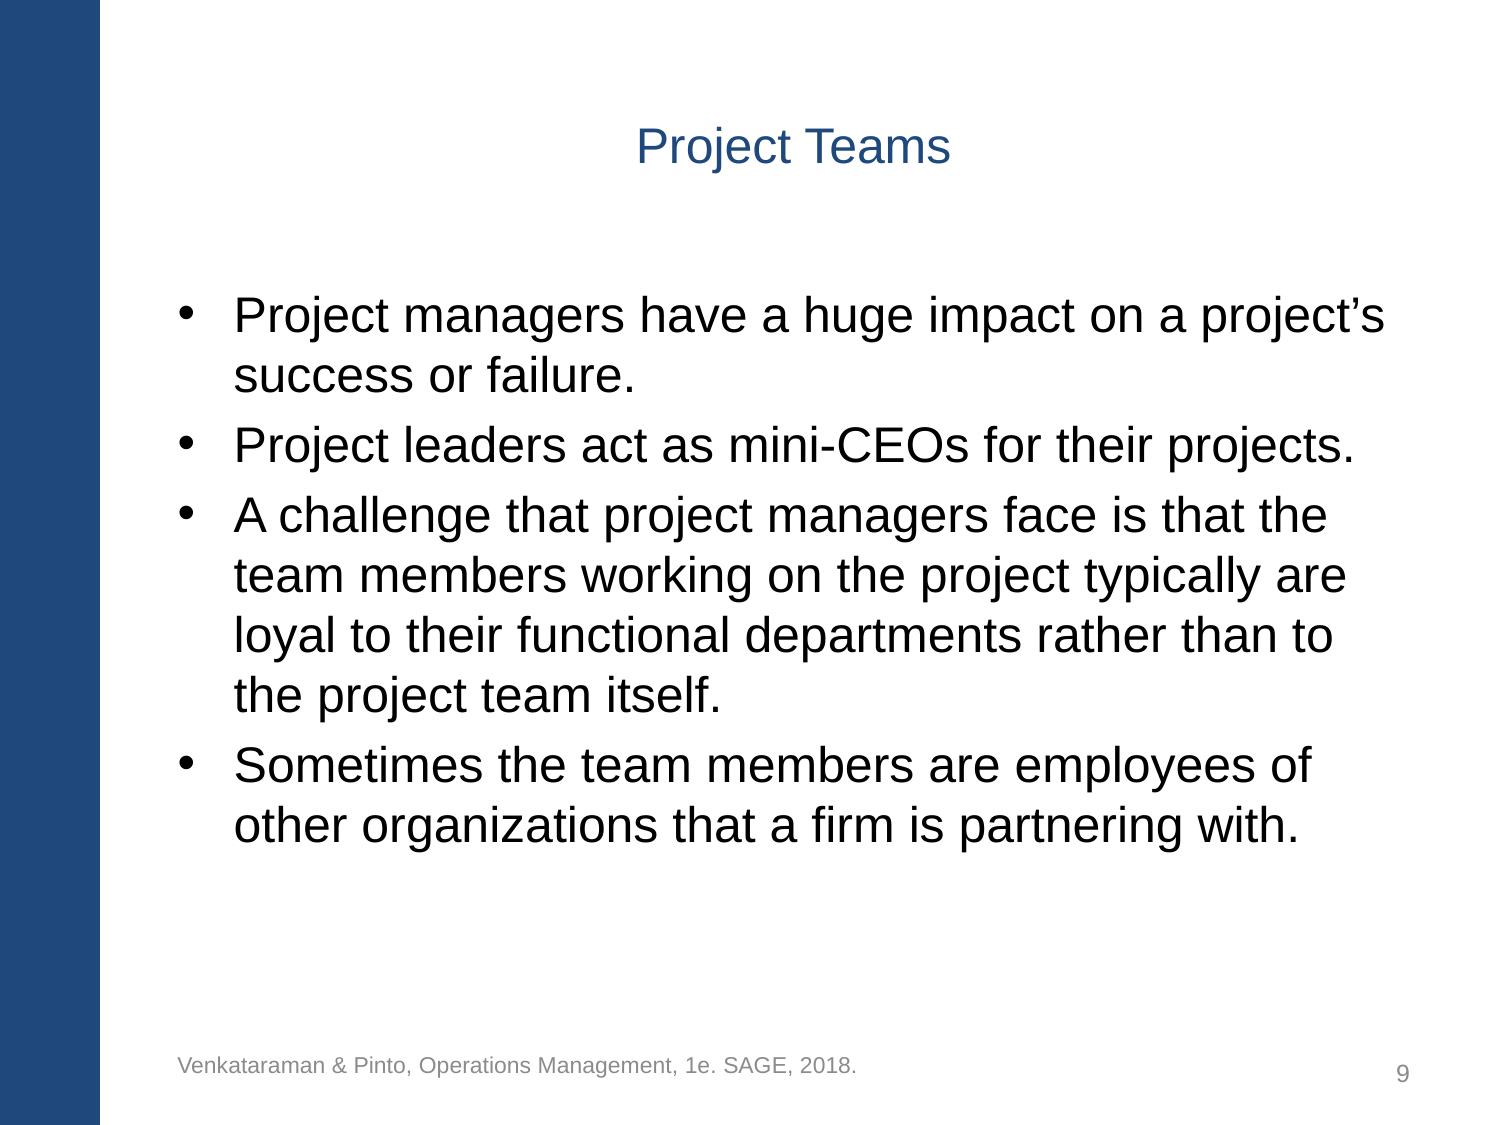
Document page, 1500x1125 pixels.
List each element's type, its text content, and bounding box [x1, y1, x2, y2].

list Project managers have a huge impact on a project’s success or failure. Project leaders act as mini-CEOs for their projects. A challenge that project managers face is that the team members working on the project typically are loyal to their functional departments rather than to the project team itself. Sometimes the team members are employees of other organizations that a firm is partnering with. [162, 275, 1425, 1005]
footer Venkataraman & Pinto, Operations Management, 1e. SAGE, 2018. [162, 1042, 1313, 1103]
slide_number 9 [1350, 1042, 1425, 1103]
title Project Teams [162, 50, 1425, 238]
